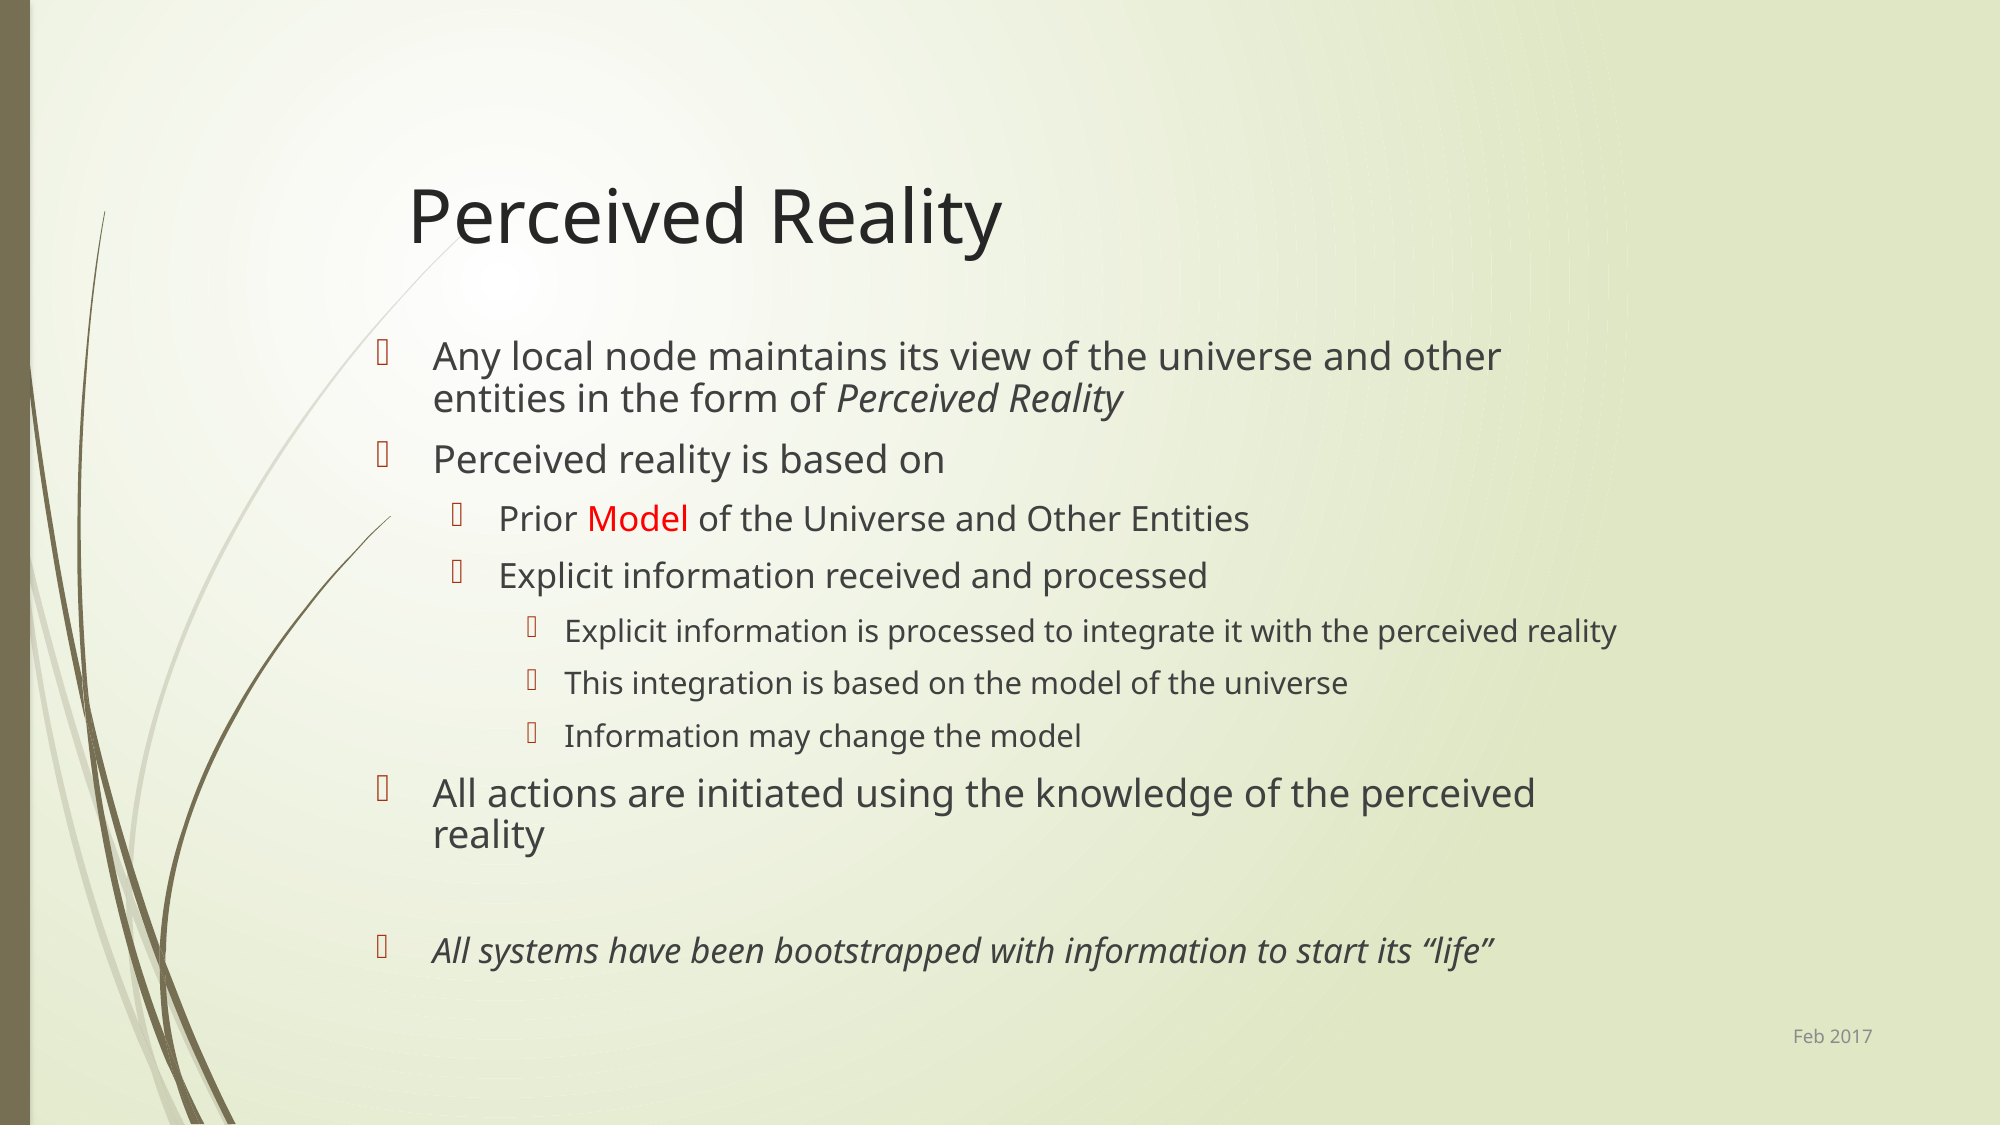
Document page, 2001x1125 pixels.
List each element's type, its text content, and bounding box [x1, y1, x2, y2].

title Perceived Reality [392, 141, 1732, 267]
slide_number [1699, 1005, 1888, 1067]
list Any local node maintains its view of the universe and other entities in the form of Perceived Reality Perceived reality is based on Prior Model of the Universe and Other Entities Explicit information received and processed Explicit information is processed to integrate it with the perceived reality This integration is based on the model of the universe Information may change the model All actions are initiated using the knowledge of the perceived reality All systems have been bootstrapped with information to start its “life” [360, 329, 1636, 1005]
